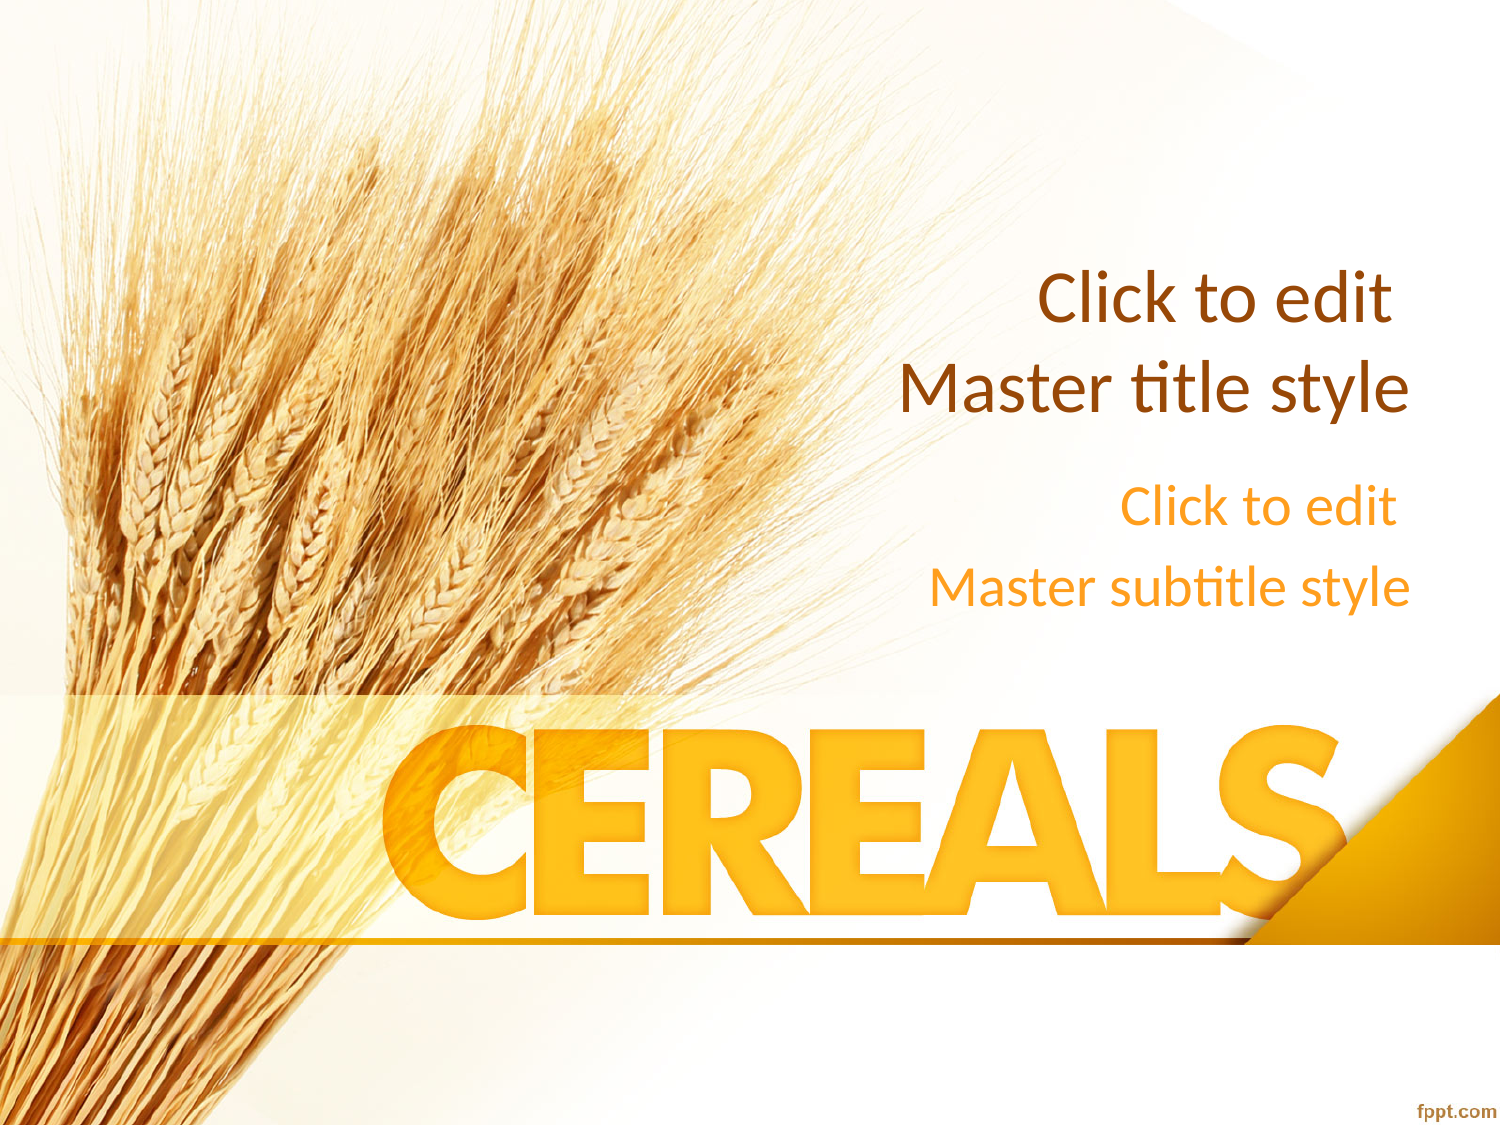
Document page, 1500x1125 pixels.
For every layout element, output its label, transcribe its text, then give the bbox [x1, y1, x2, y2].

subtitle Click to edit Master subtitle style [123, 459, 1427, 638]
picture [0, 0, 1500, 1125]
title Click to edit Master title style [123, 236, 1427, 438]
